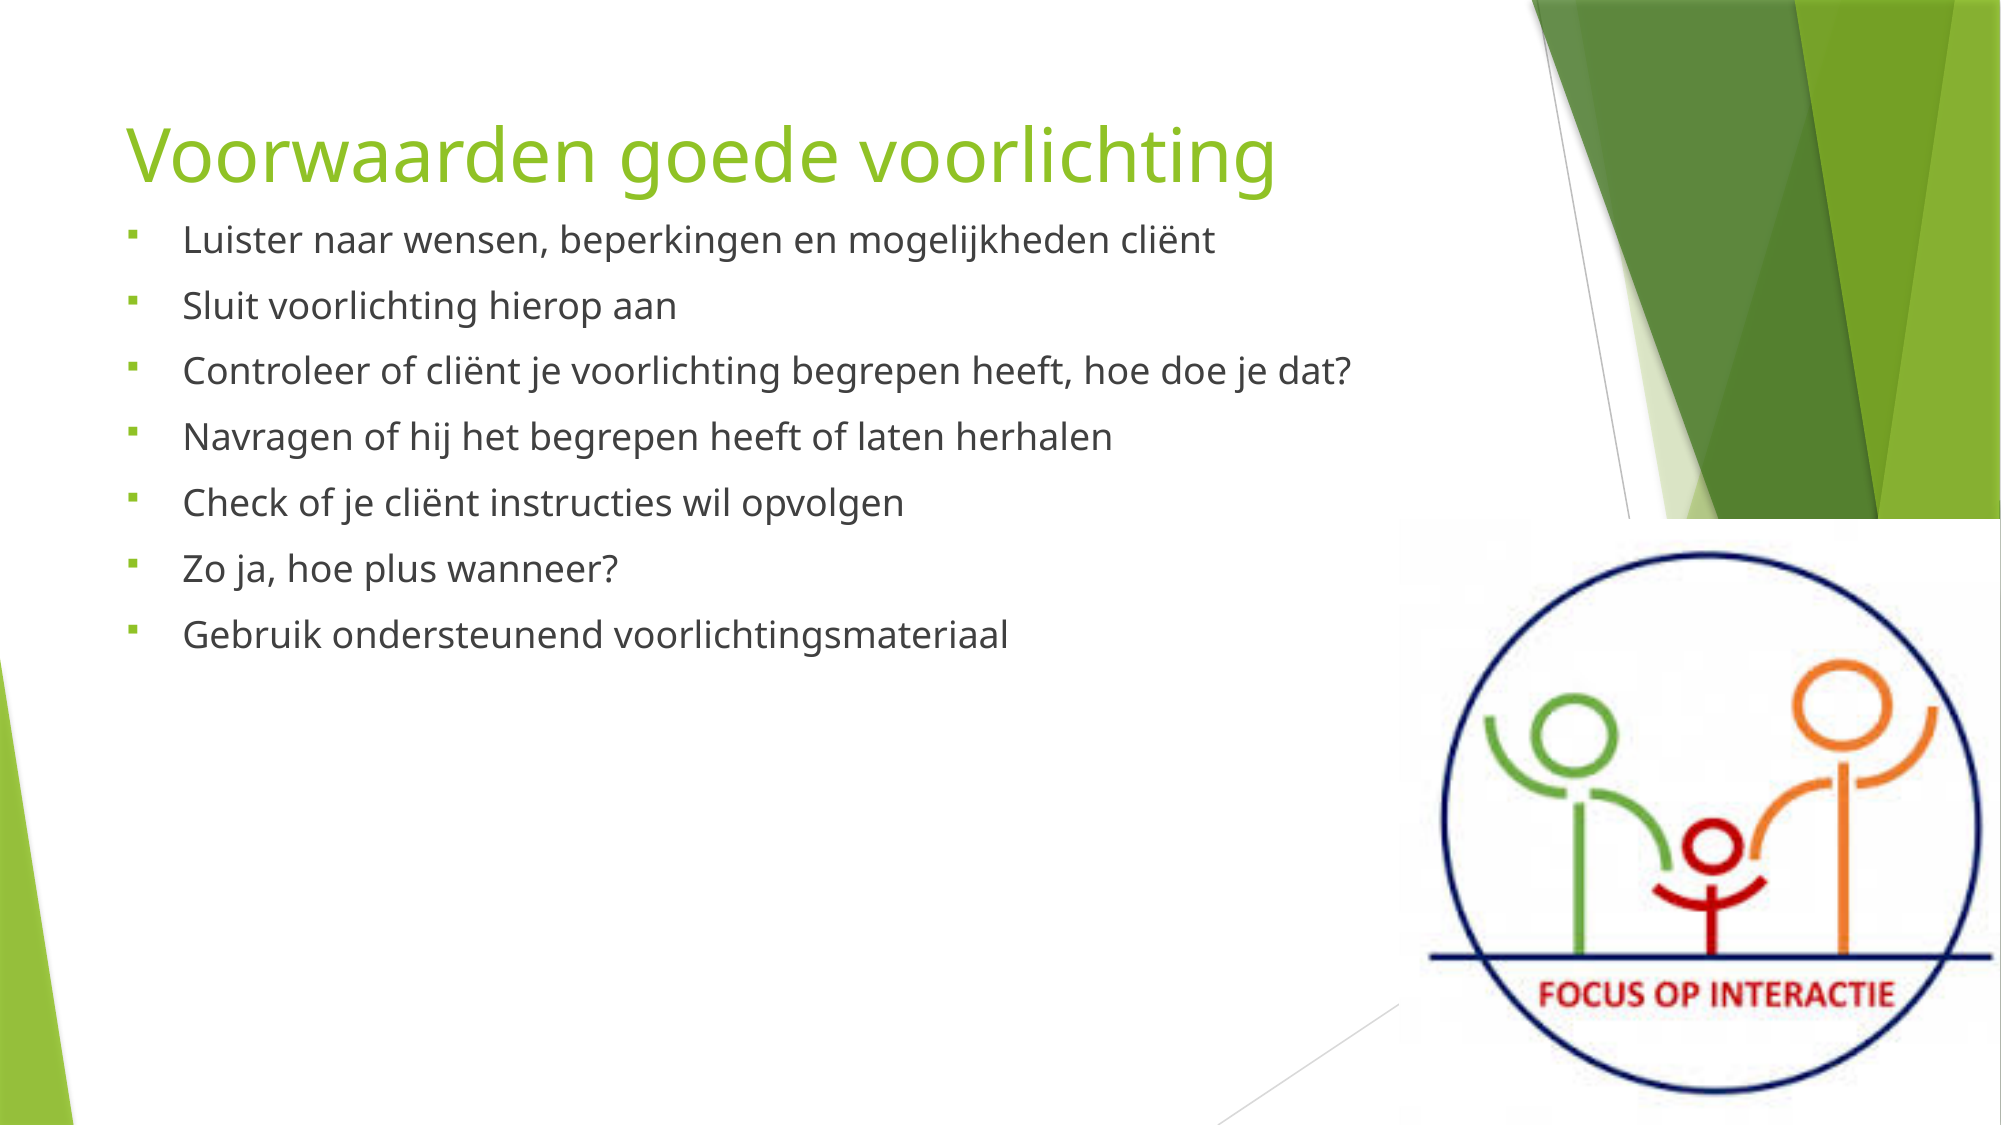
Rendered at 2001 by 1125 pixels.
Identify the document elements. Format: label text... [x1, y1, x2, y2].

list Luister naar wensen, beperkingen en mogelijkheden cliënt Sluit voorlichting hierop aan Controleer of cliënt je voorlichting begrepen heeft, hoe doe je dat? Navragen of hij het begrepen heeft of laten herhalen Check of je cliënt instructies wil opvolgen Zo ja, hoe plus wanneer? Gebruik ondersteunend voorlichtingsmateriaal [111, 208, 1522, 845]
picture [1398, 518, 2000, 1125]
title Voorwaarden goede voorlichting [111, 99, 1522, 208]
